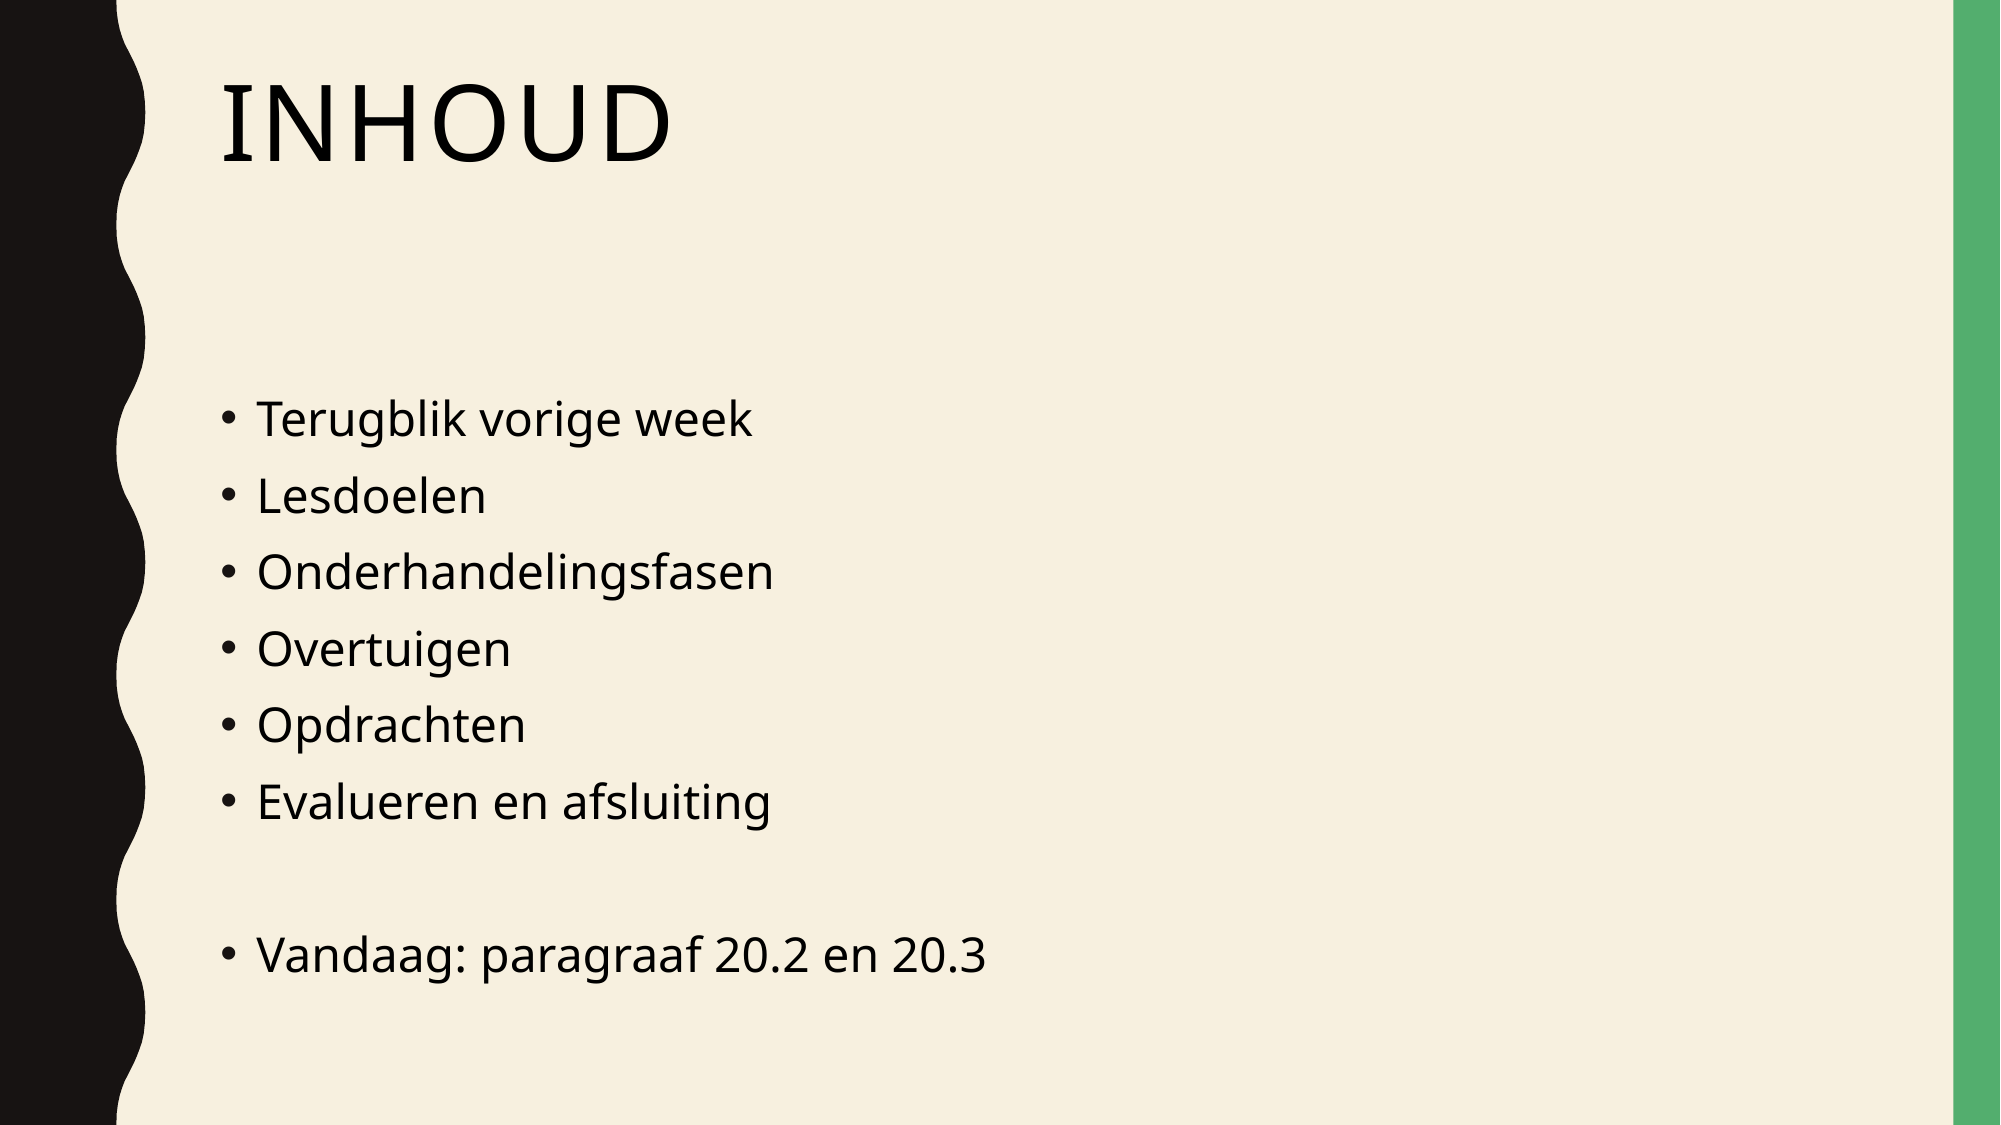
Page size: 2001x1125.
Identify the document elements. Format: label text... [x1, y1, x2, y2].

title inhoud [205, 62, 1875, 308]
list Terugblik vorige week Lesdoelen Onderhandelingsfasen Overtuigen Opdrachten Evalueren en afsluiting Vandaag: paragraaf 20.2 en 20.3 [205, 375, 1875, 995]
